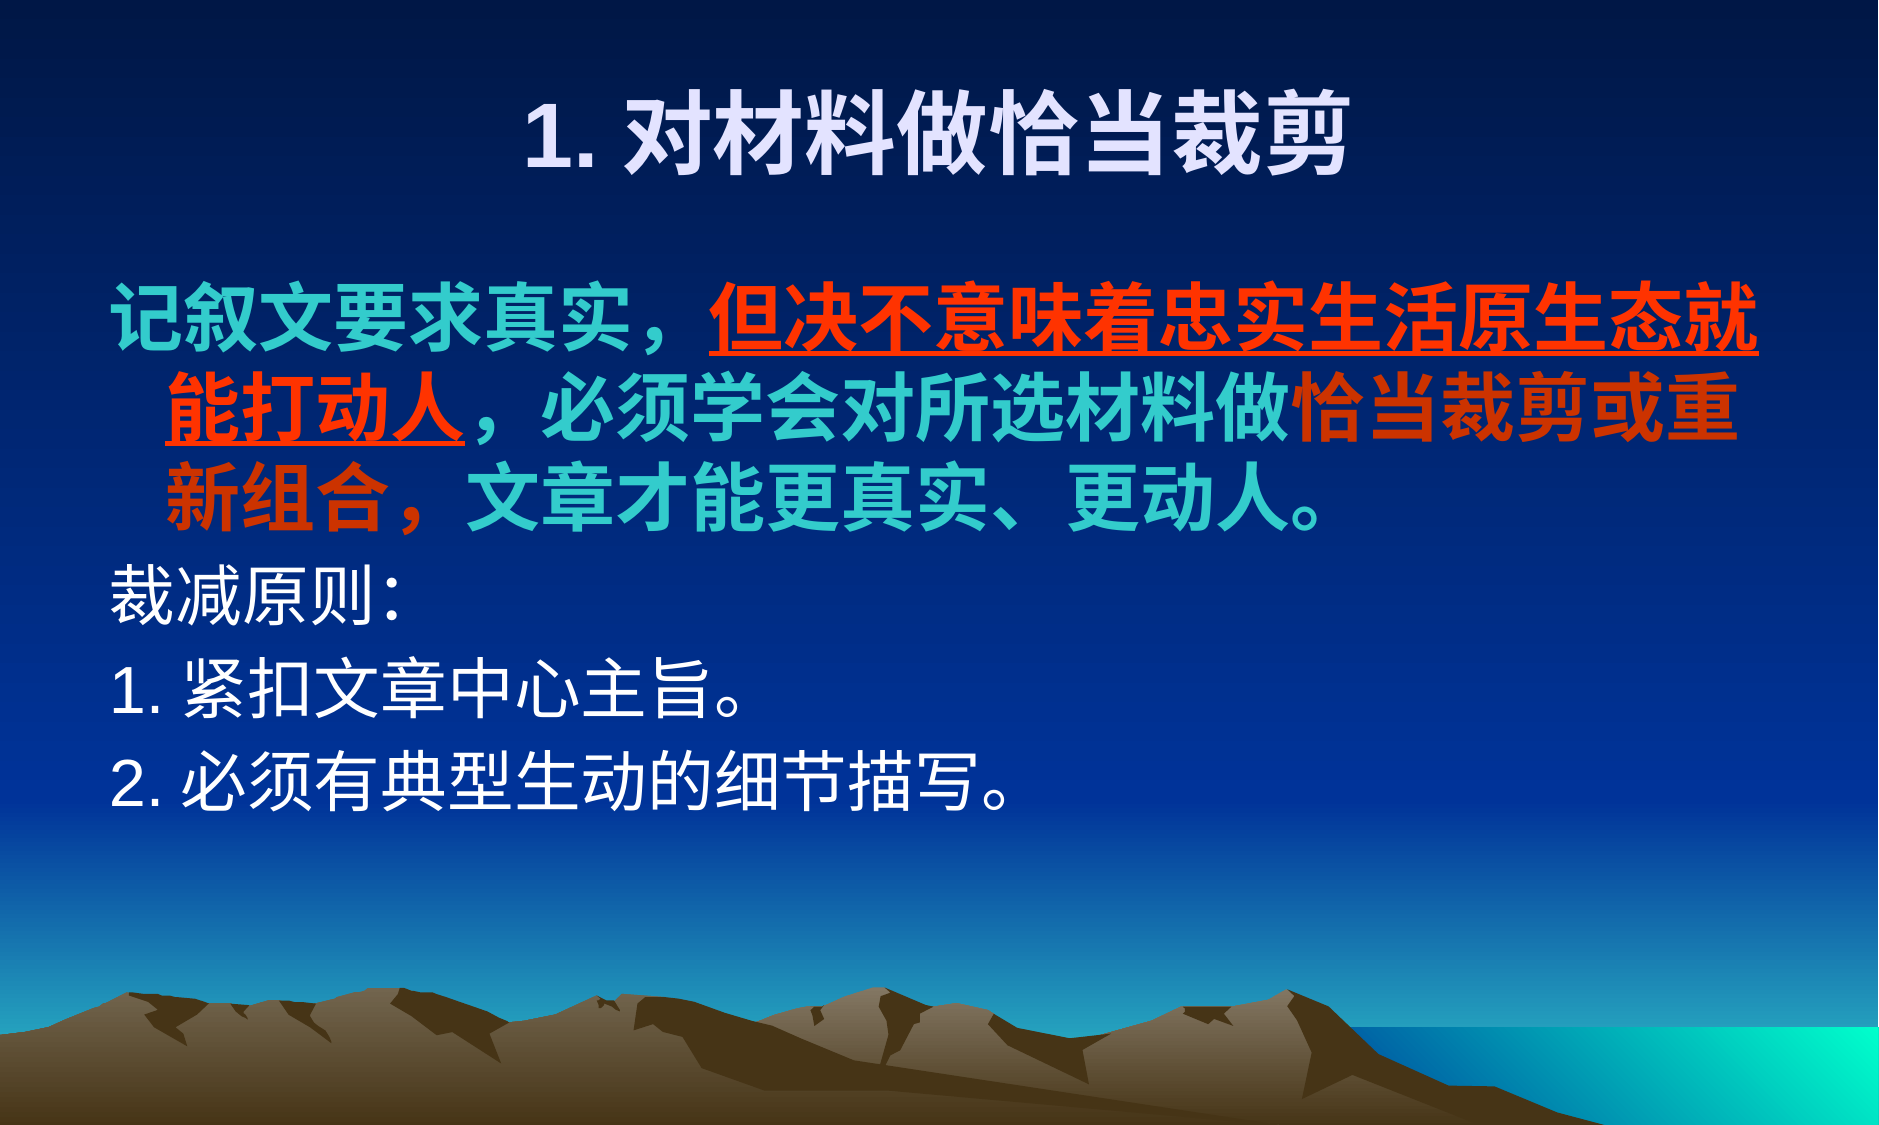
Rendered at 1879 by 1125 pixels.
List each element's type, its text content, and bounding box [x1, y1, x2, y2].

list 记叙文要求真实，但决不意味着忠实生活原生态就能打动人，必须学会对所选材料做恰当裁剪或重新组合，文章才能更真实、更动人。 裁减原则： 1.紧扣文章中心主旨。 2.必须有典型生动的细节描写。 [93, 262, 1785, 1001]
title 1.对材料做恰当裁剪 [94, 37, 1785, 225]
